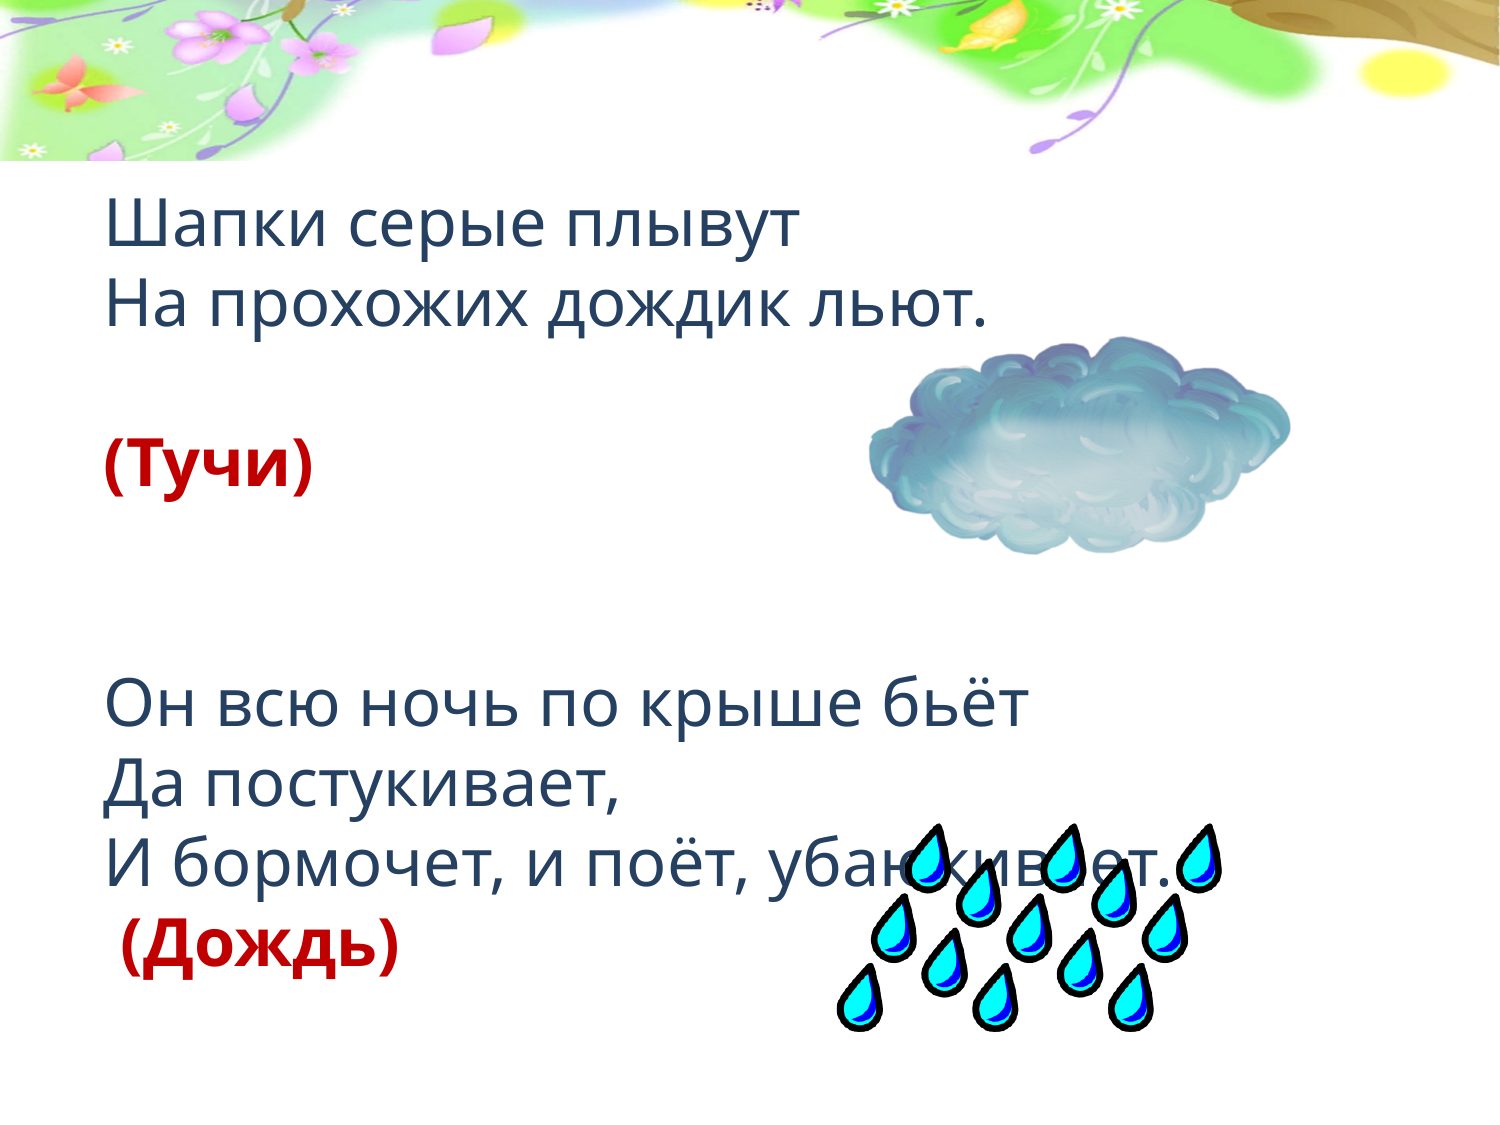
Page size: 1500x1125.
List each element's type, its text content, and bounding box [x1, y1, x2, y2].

picture [867, 335, 1291, 555]
picture [0, 0, 1500, 162]
picture [829, 822, 1231, 1032]
text_box Шапки серые плывут На прохожих дождик льют. (Тучи) Он всю ночь по крыше бьёт Да постукивает, И бормочет, и поёт, убаюкивает. (Дождь) [88, 172, 1383, 1125]
